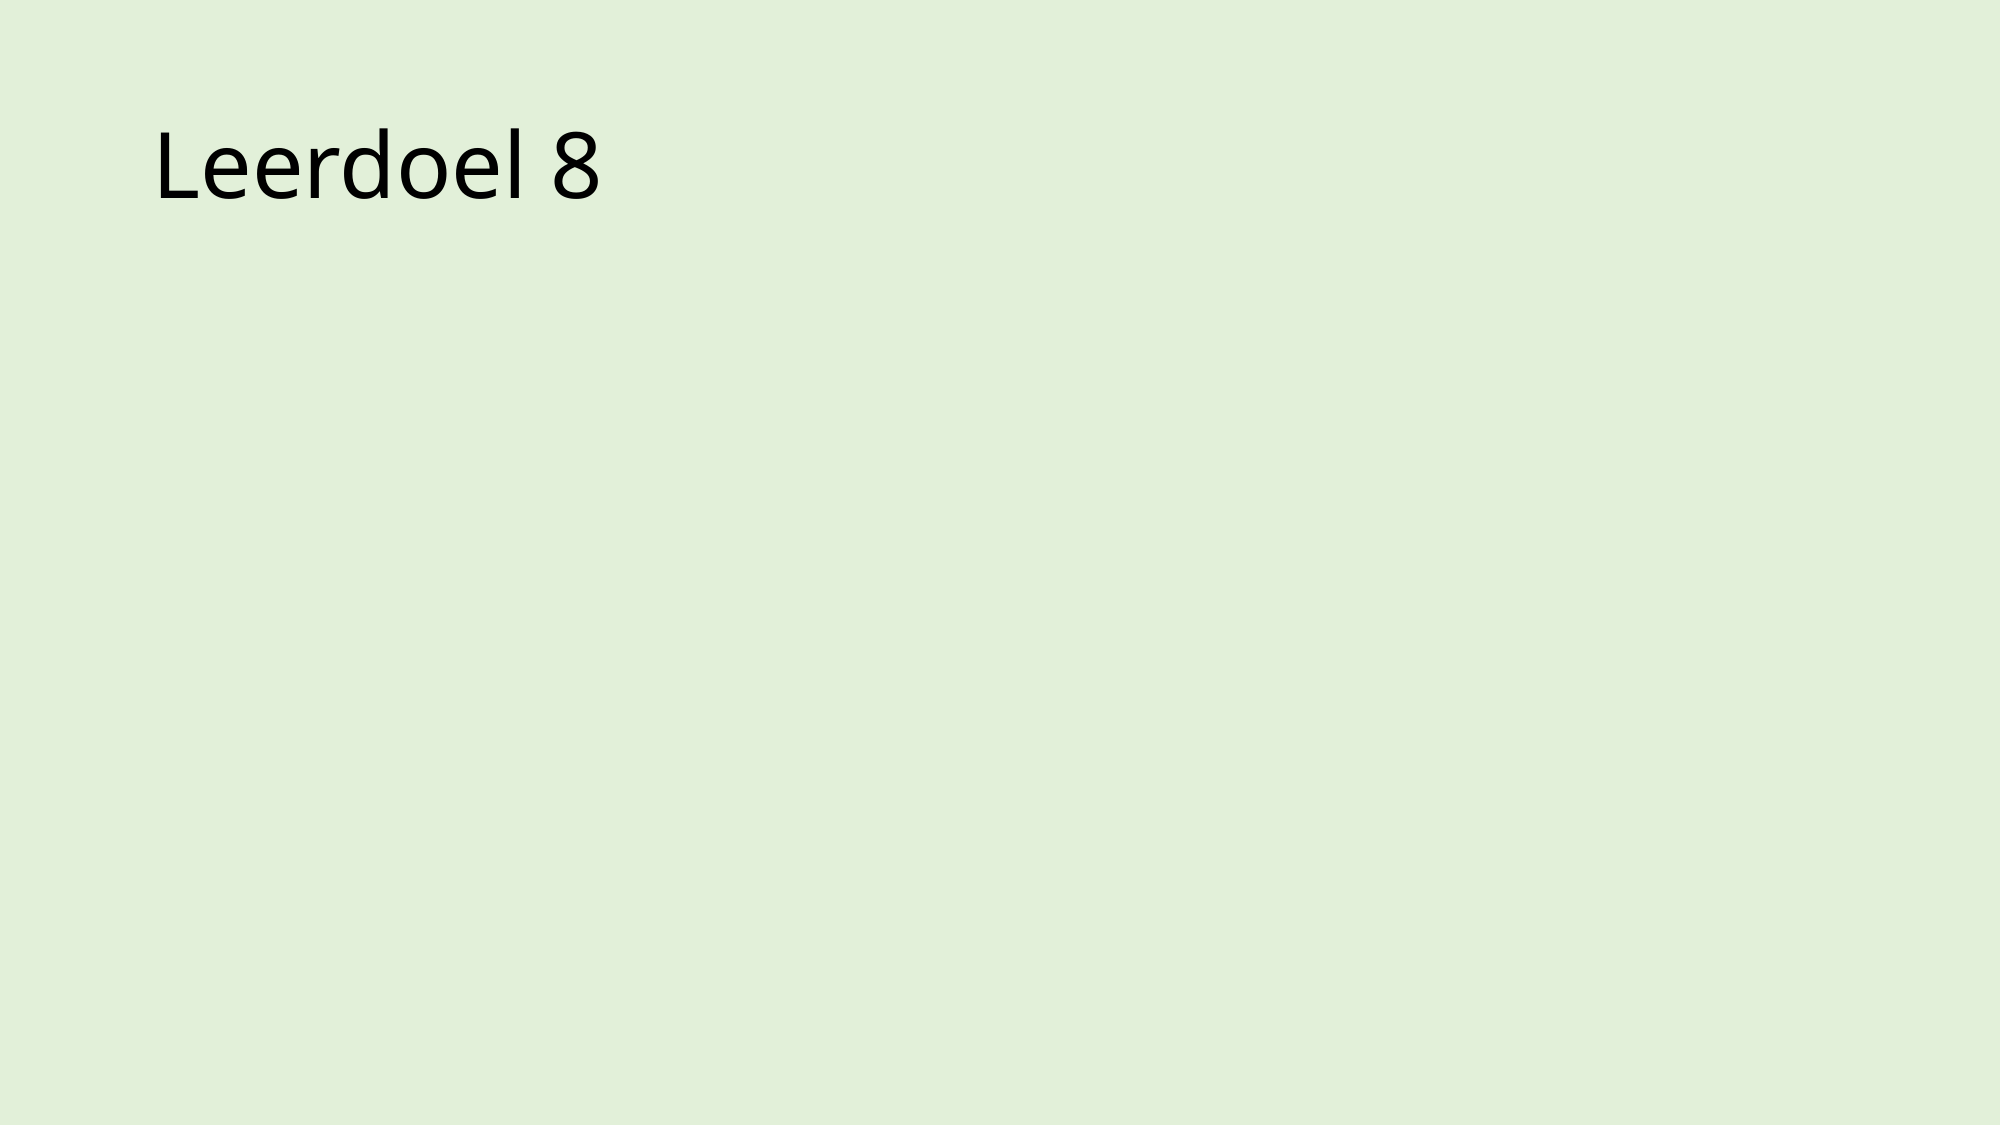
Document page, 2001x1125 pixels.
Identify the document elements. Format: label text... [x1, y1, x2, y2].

title Leerdoel 8 [137, 59, 1863, 278]
